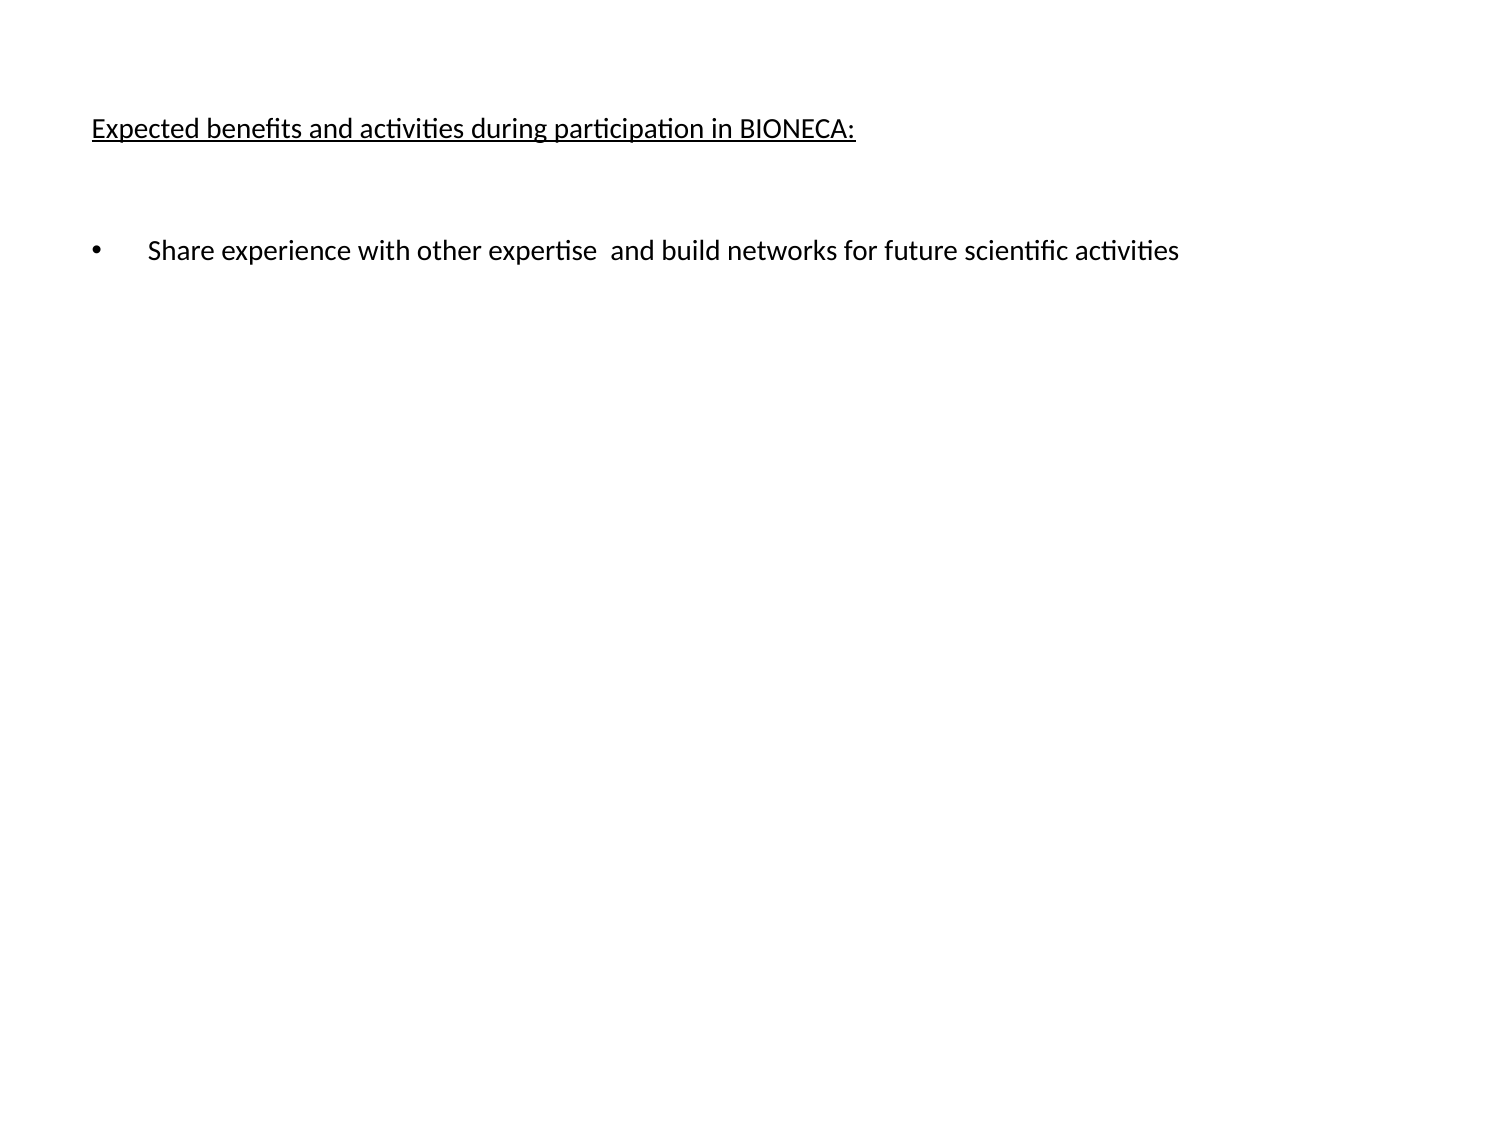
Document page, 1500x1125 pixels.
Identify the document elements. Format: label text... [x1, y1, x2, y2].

list Expected benefits and activities during participation in BIONECA: Share experience with other expertise and build networks for future scientific activities [76, 101, 1427, 845]
